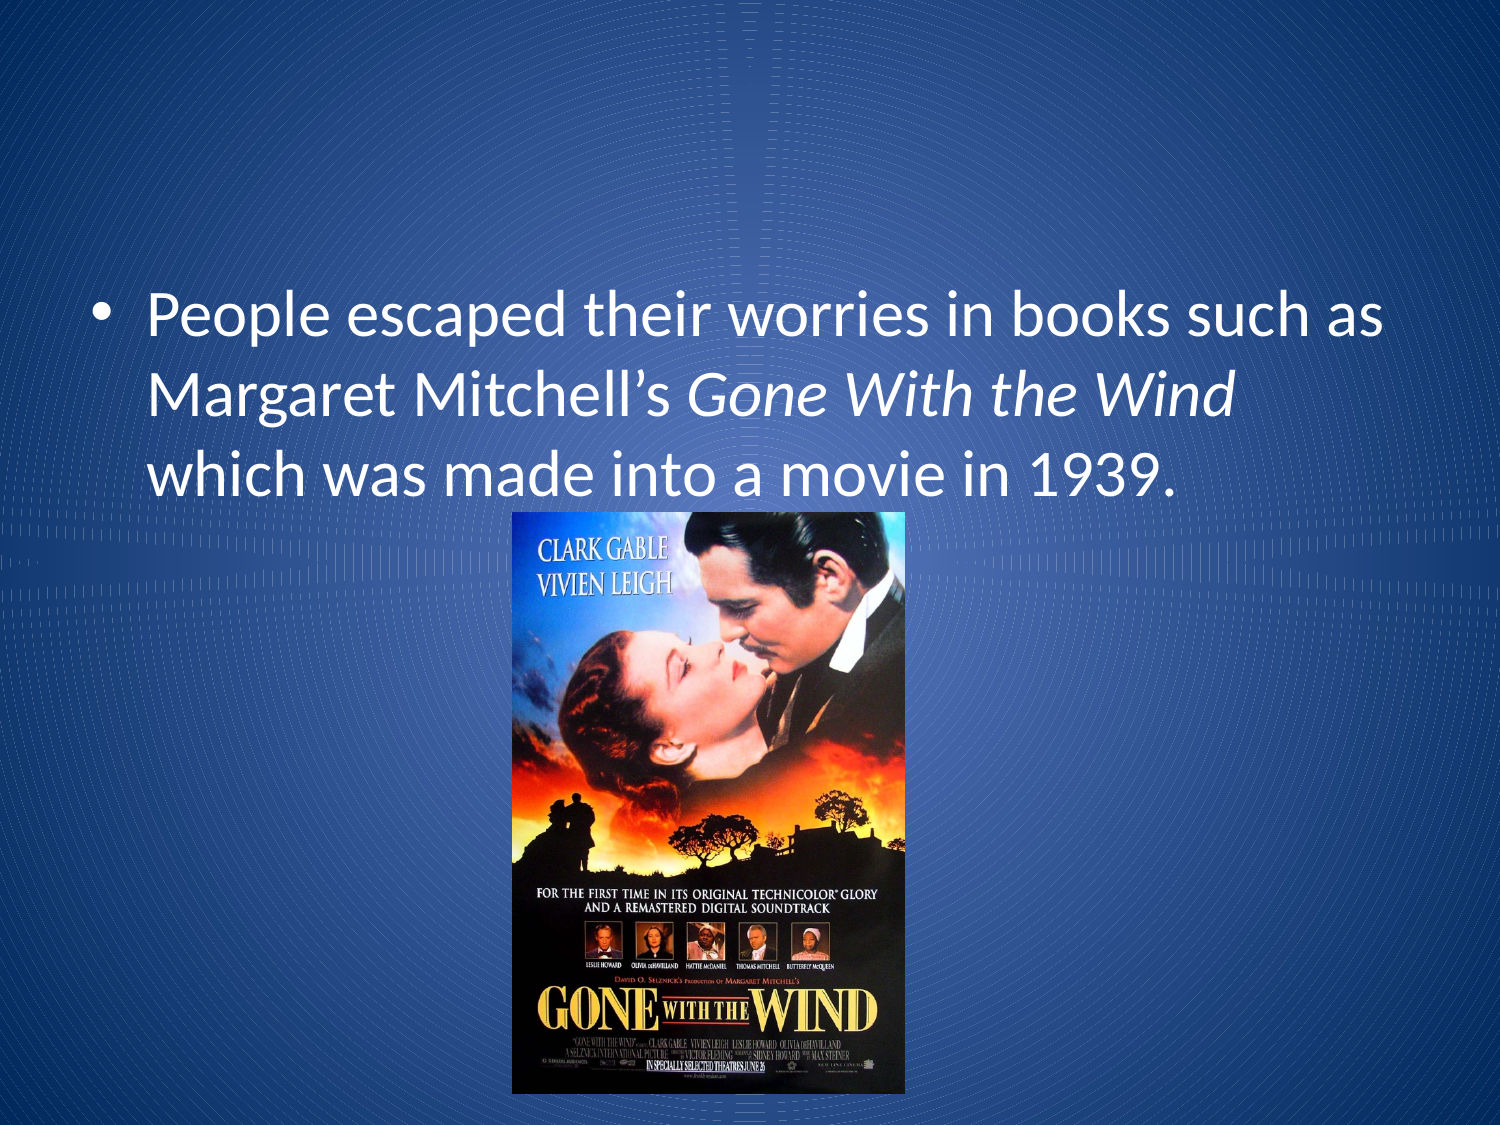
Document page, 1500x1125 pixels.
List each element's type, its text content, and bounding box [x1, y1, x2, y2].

list People escaped their worries in books such as Margaret Mitchell’s Gone With the Wind which was made into a movie in 1939. [75, 262, 1425, 1005]
picture [512, 512, 905, 1094]
